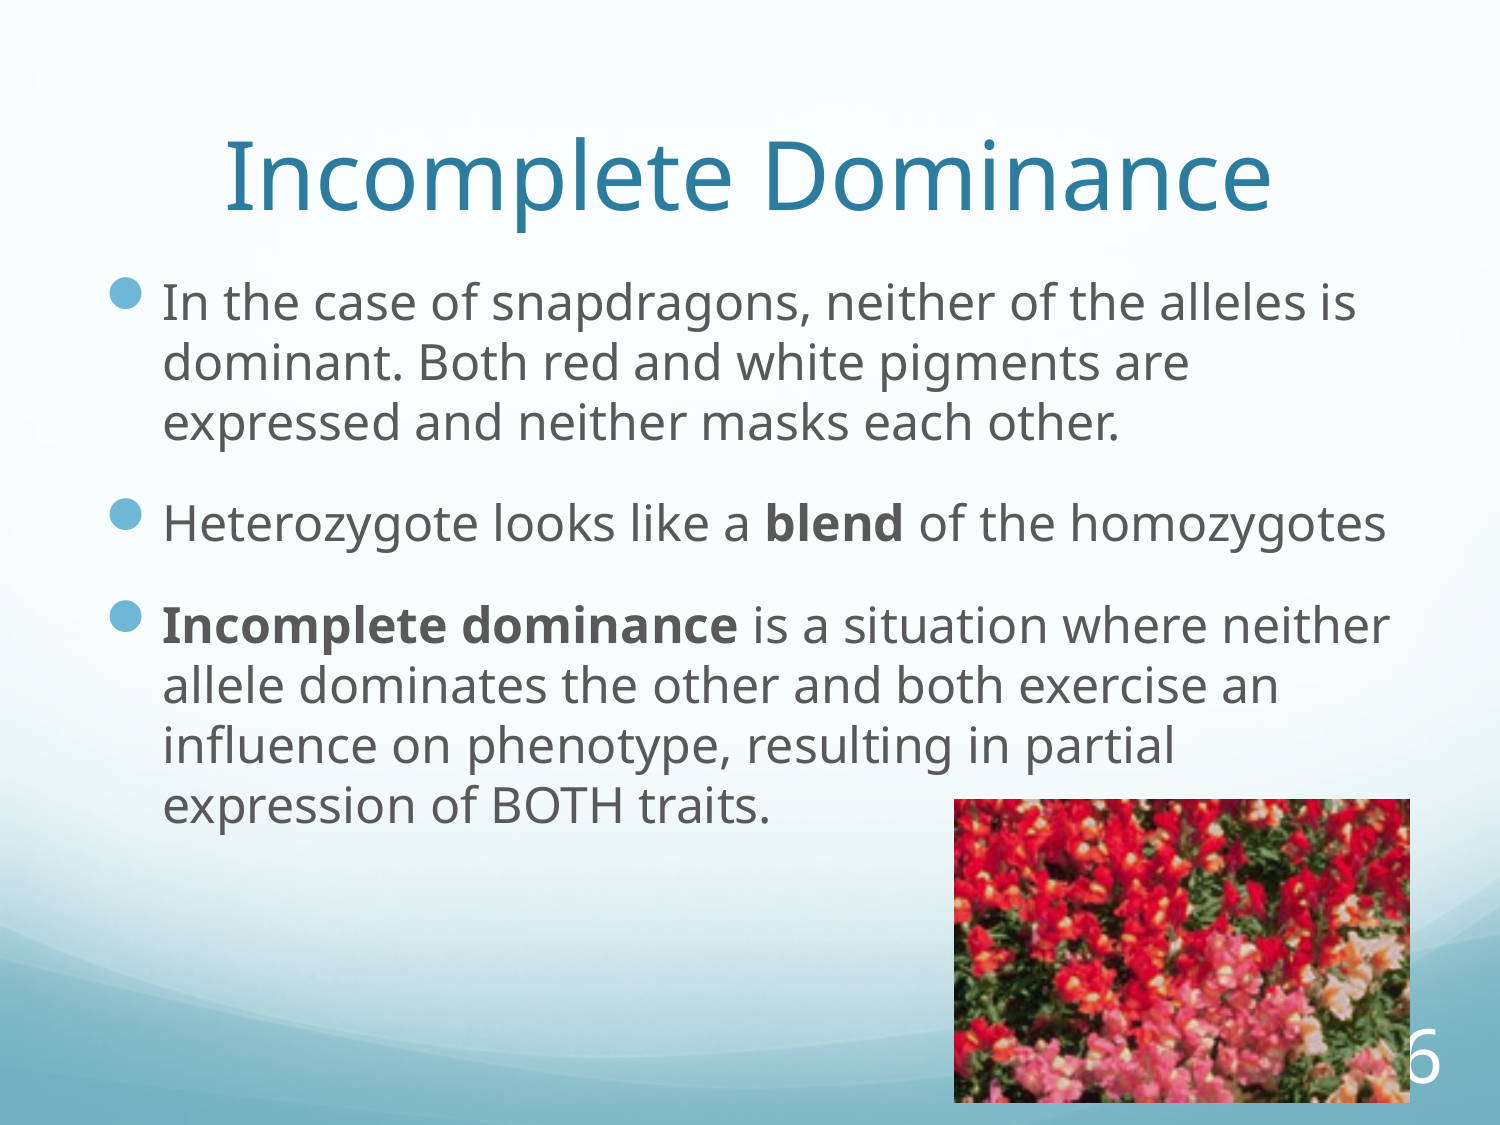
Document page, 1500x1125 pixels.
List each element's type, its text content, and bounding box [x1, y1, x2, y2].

list In the case of snapdragons, neither of the alleles is dominant. Both red and white pigments are expressed and neither masks each other. Heterozygote looks like a blend of the homozygotes Incomplete dominance is a situation where neither allele dominates the other and both exercise an influence on phenotype, resulting in partial expression of BOTH traits. [90, 262, 1410, 975]
picture [954, 798, 1410, 1104]
slide_number 6 [1422, 1029, 1459, 1090]
title Incomplete Dominance [90, 17, 1410, 237]
